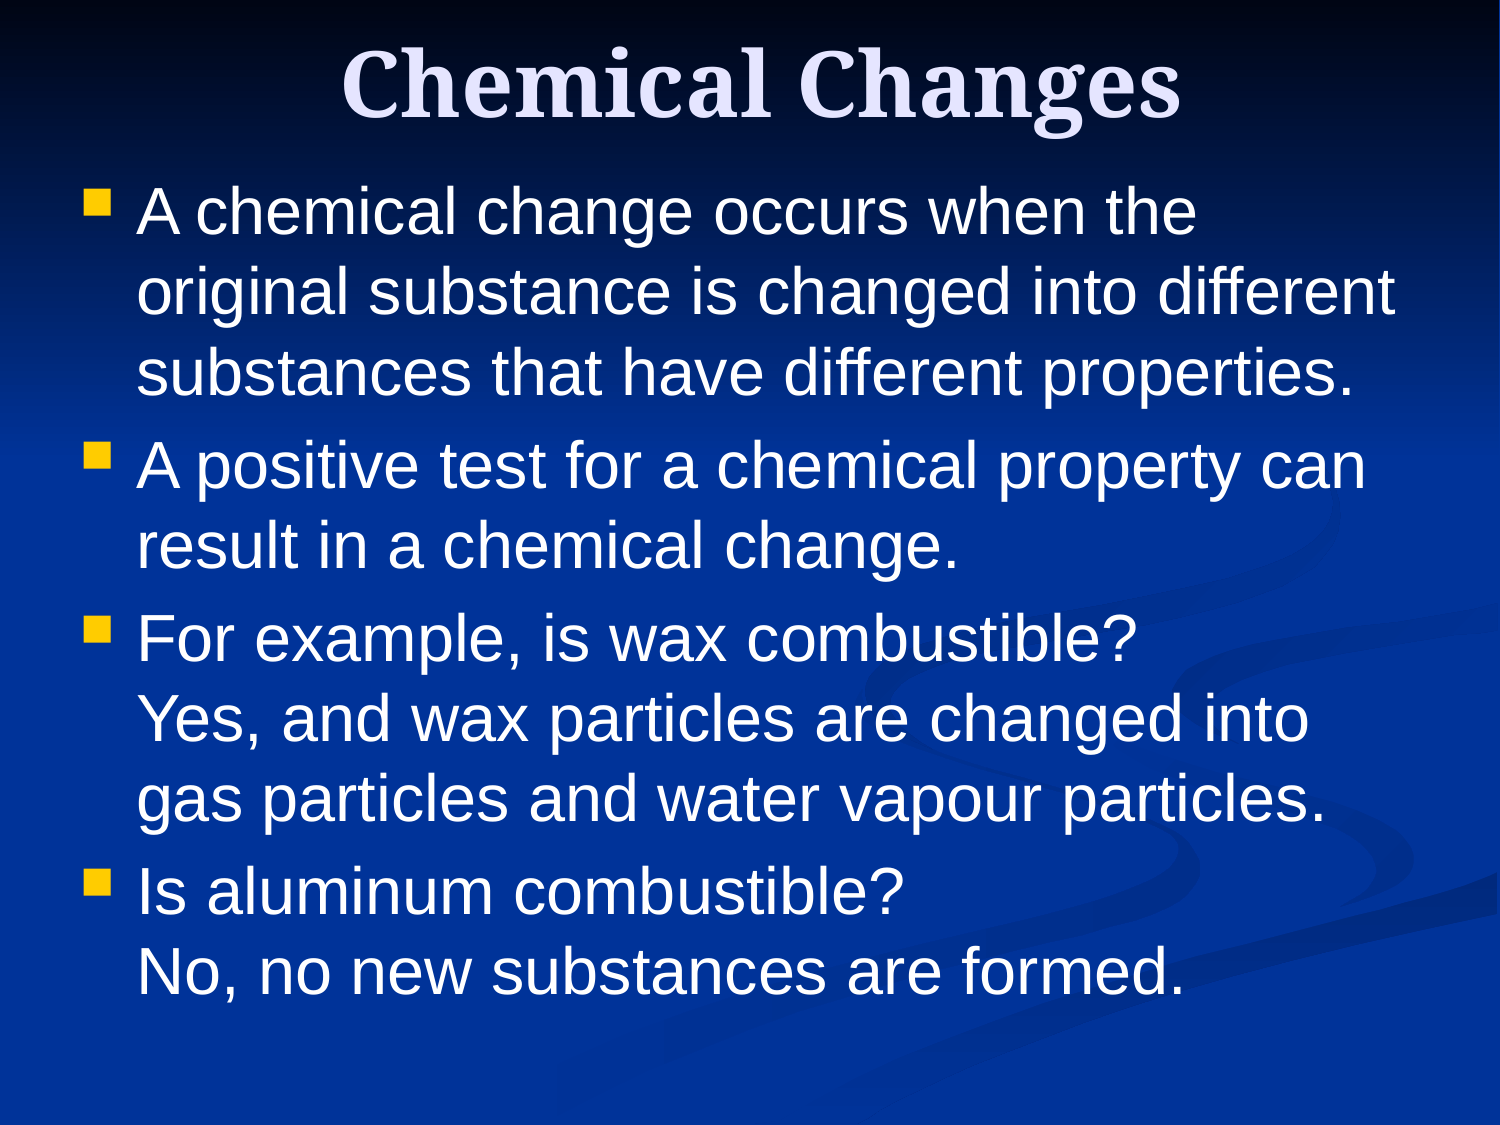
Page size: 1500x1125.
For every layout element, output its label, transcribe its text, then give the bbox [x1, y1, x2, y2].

title Chemical Changes [76, 0, 1448, 162]
list A chemical change occurs when the original substance is changed into different substances that have different properties. A positive test for a chemical property can result in a chemical change. For example, is wax combustible? Yes, and wax particles are changed into gas particles and water vapour particles. Is aluminum combustible? No, no new substances are formed. [64, 160, 1416, 1125]
